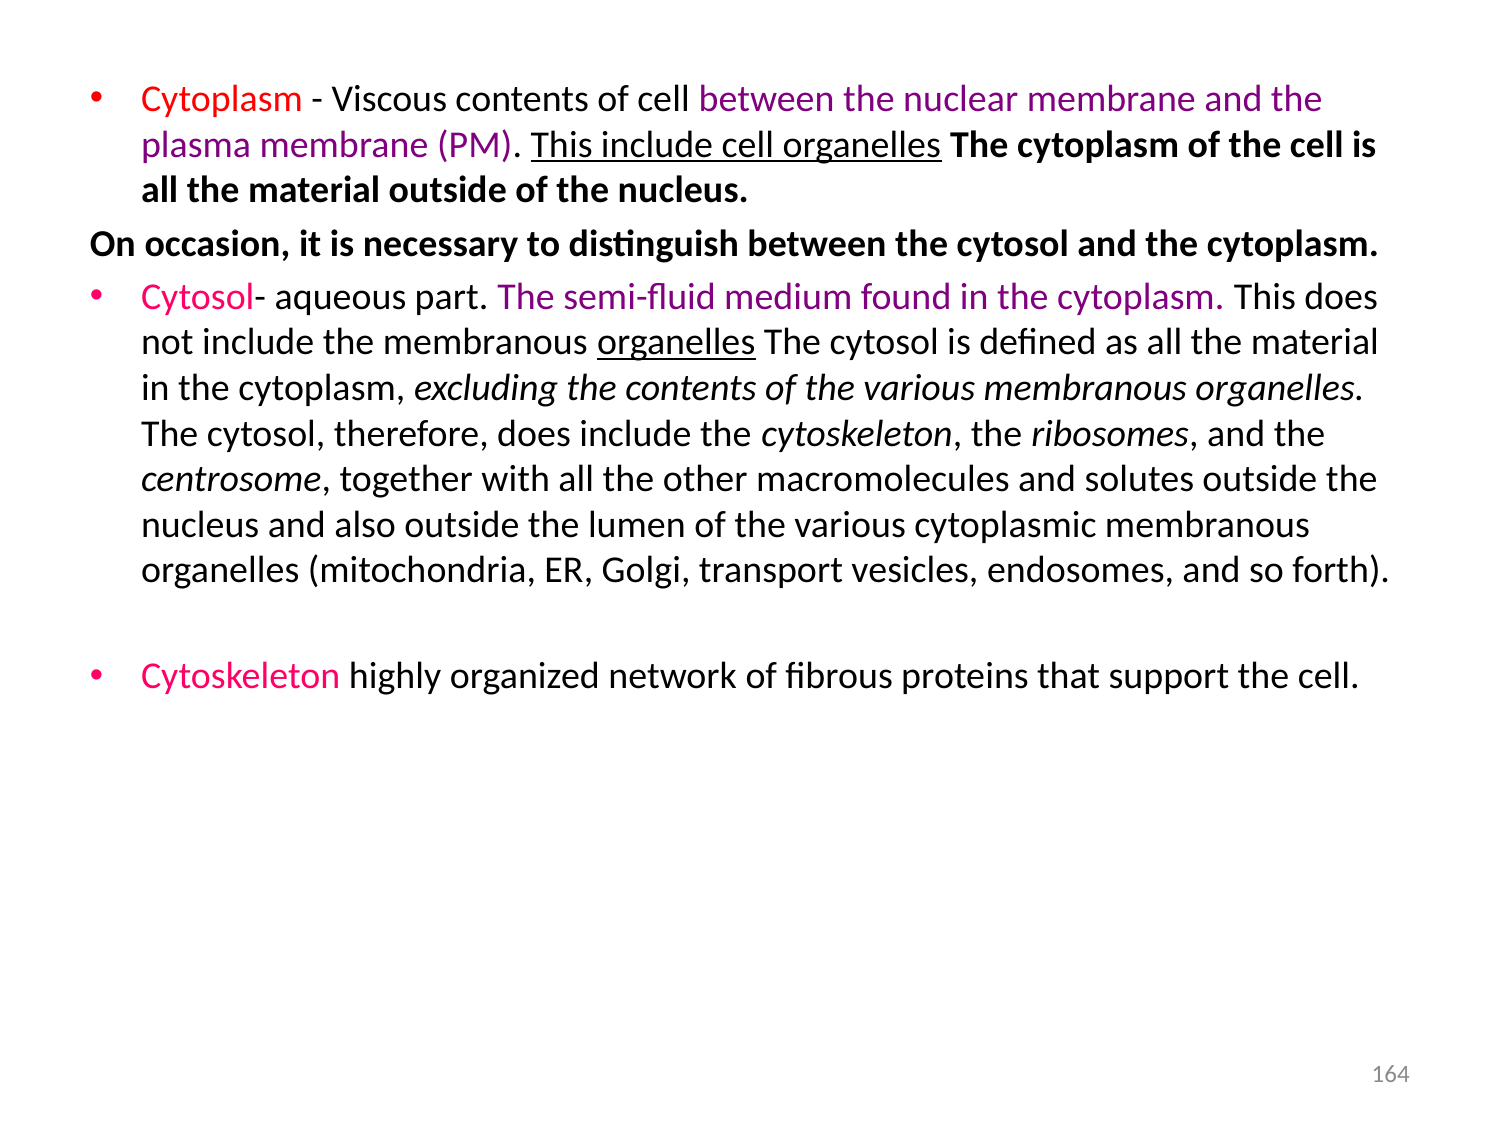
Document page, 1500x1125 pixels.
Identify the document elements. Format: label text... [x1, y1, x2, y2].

text_box Cytoplasm - Viscous contents of cell between the nuclear membrane and the plasma membrane (PM). This include cell organelles The cytoplasm of the cell is all the material outside of the nucleus. On occasion, it is necessary to distinguish between the cytosol and the cytoplasm. Cytosol- aqueous part. The semi-fluid medium found in the cytoplasm. This does not include the membranous organelles The cytosol is defined as all the material in the cytoplasm, excluding the contents of the various membranous organelles. The cytosol, therefore, does include the cytoskeleton, the ribosomes, and the centrosome, together with all the other macromolecules and solutes outside the nucleus and also outside the lumen of the various cytoplasmic membranous organelles (mitochondria, ER, Golgi, transport vesicles, endosomes, and so forth). Cytoskeleton highly organized network of fibrous proteins that support the cell. [74, 66, 1425, 809]
slide_number 164 [1074, 1042, 1425, 1103]
